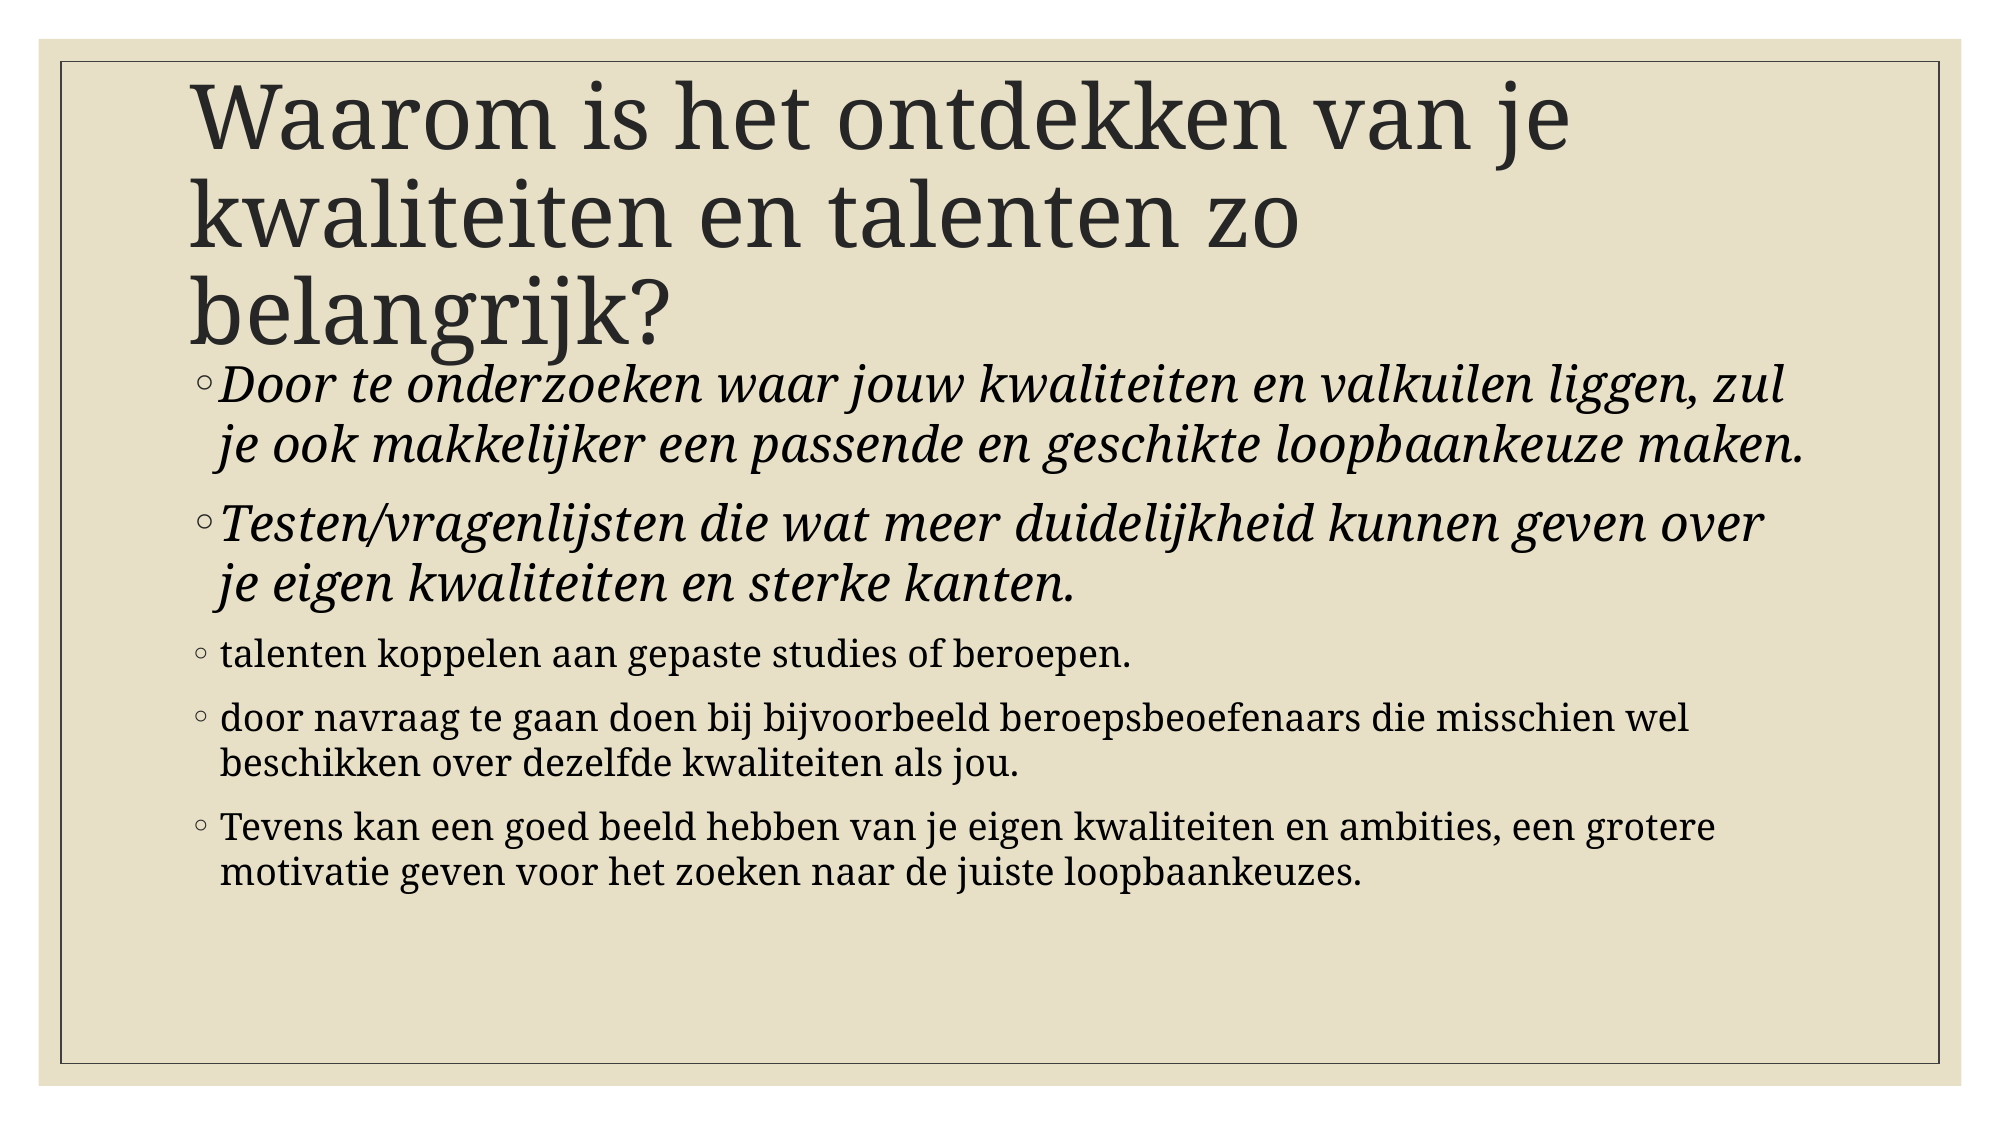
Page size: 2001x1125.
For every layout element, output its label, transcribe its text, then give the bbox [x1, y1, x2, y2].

title Waarom is het ontdekken van je kwaliteiten en talenten zo belangrijk? [174, 105, 1825, 331]
list Door te onderzoeken waar jouw kwaliteiten en valkuilen liggen, zul je ook makkelijker een passende en geschikte loopbaankeuze maken. Testen/vragenlijsten die wat meer duidelijkheid kunnen geven over je eigen kwaliteiten en sterke kanten. talenten koppelen aan gepaste studies of beroepen. door navraag te gaan doen bij bijvoorbeeld beroepsbeoefenaars die misschien wel beschikken over dezelfde kwaliteiten als jou. Tevens kan een goed beeld hebben van je eigen kwaliteiten en ambities, een grotere motivatie geven voor het zoeken naar de juiste loopbaankeuzes. [174, 345, 1825, 990]
